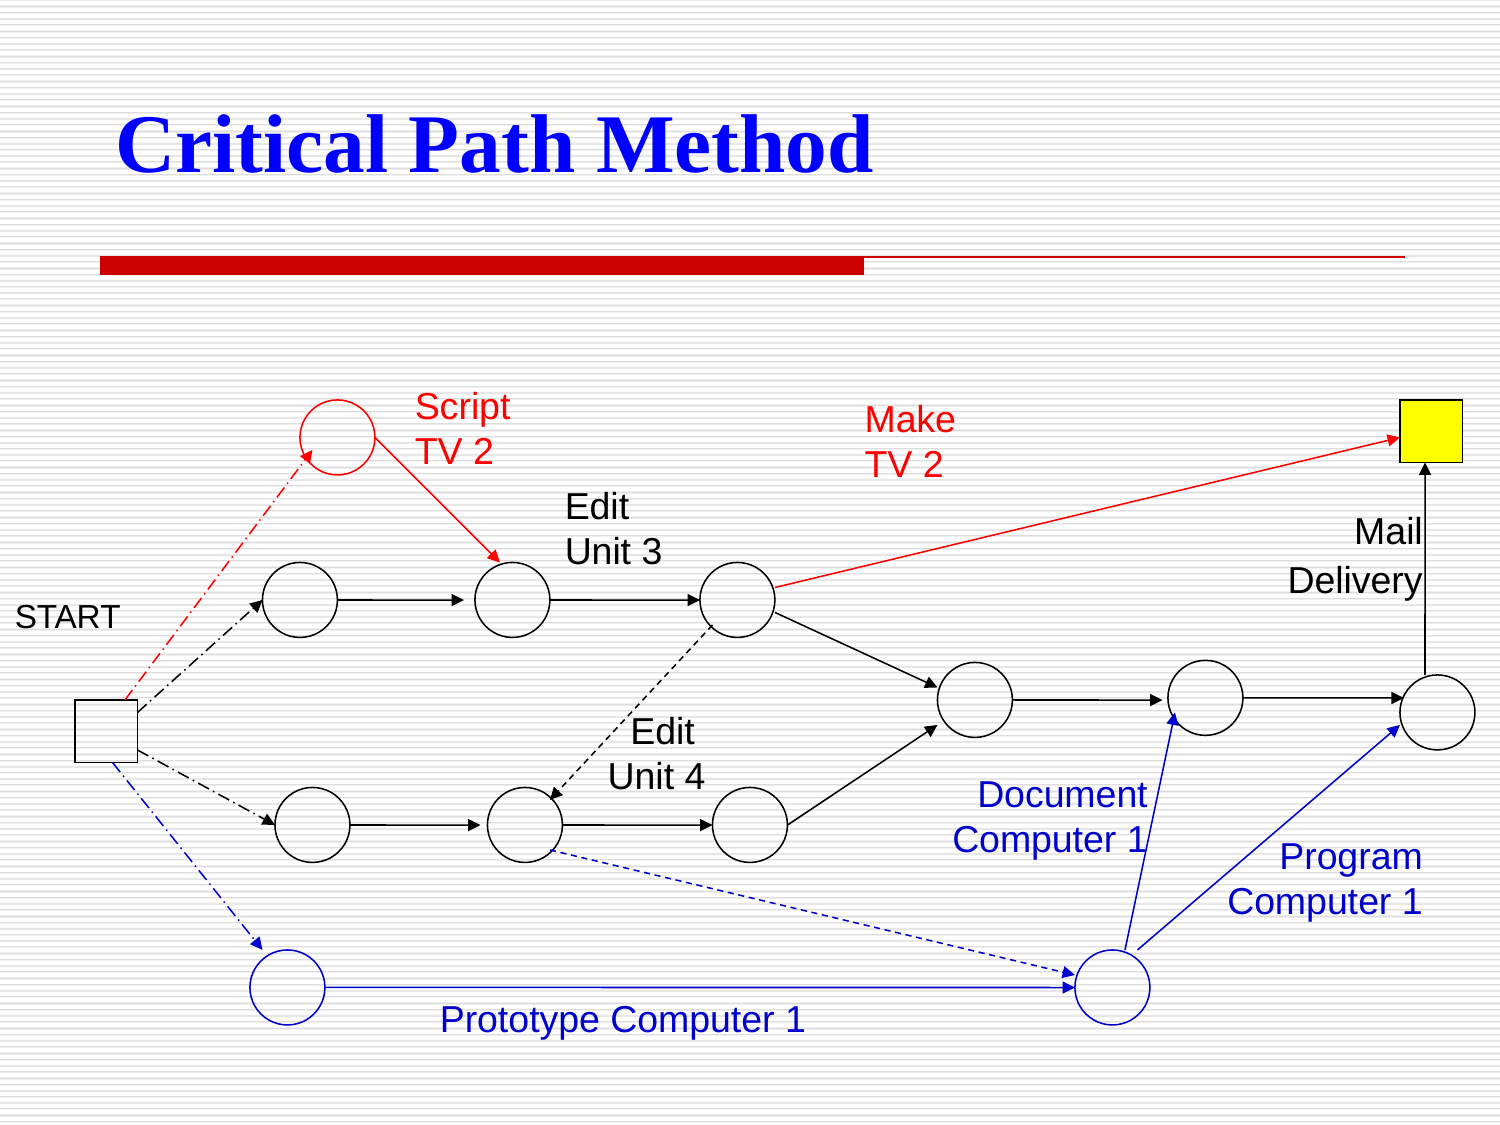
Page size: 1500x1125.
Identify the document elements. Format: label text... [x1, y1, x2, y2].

text_box [74, 699, 138, 763]
text_box [474, 562, 550, 638]
text_box [1013, 693, 1163, 707]
text_box Make TV 2 [849, 387, 1000, 493]
text_box [1399, 674, 1475, 750]
text_box [296, 450, 313, 471]
text_box Document Computer 1 [862, 762, 1163, 868]
text_box [1074, 949, 1150, 1025]
text_box [1167, 660, 1243, 736]
text_box [1242, 691, 1402, 705]
title Critical Path Method [100, 45, 1376, 234]
text_box Program Computer 1 [1162, 824, 1438, 930]
text_box Script TV 2 [399, 374, 588, 480]
text_box [1284, 724, 1400, 824]
text_box [699, 562, 775, 638]
text_box [350, 818, 481, 832]
picture [0, 0, 1500, 1125]
text_box [338, 593, 465, 607]
text_box [243, 600, 263, 617]
text_box [937, 662, 1013, 738]
text_box [1163, 712, 1179, 770]
text_box [1399, 399, 1463, 463]
text_box [262, 562, 338, 638]
text_box [774, 434, 1399, 588]
text_box [417, 480, 500, 563]
text_box [1059, 966, 1075, 979]
text_box [774, 612, 938, 688]
text_box [261, 813, 275, 826]
text_box [249, 949, 325, 1025]
text_box [487, 787, 563, 863]
text_box Mail Delivery [1224, 499, 1438, 609]
text_box Prototype Computer 1 [424, 987, 938, 1048]
text_box [299, 399, 375, 475]
text_box Edit Unit 3 [549, 474, 733, 580]
text_box [246, 930, 263, 950]
text_box START [0, 587, 200, 643]
text_box Edit Unit 4 [537, 699, 721, 805]
text_box [275, 787, 350, 863]
text_box [881, 724, 938, 762]
text_box [563, 818, 712, 832]
text_box [712, 787, 788, 863]
text_box [1418, 462, 1432, 499]
text_box [938, 981, 1075, 994]
text_box [550, 593, 699, 607]
